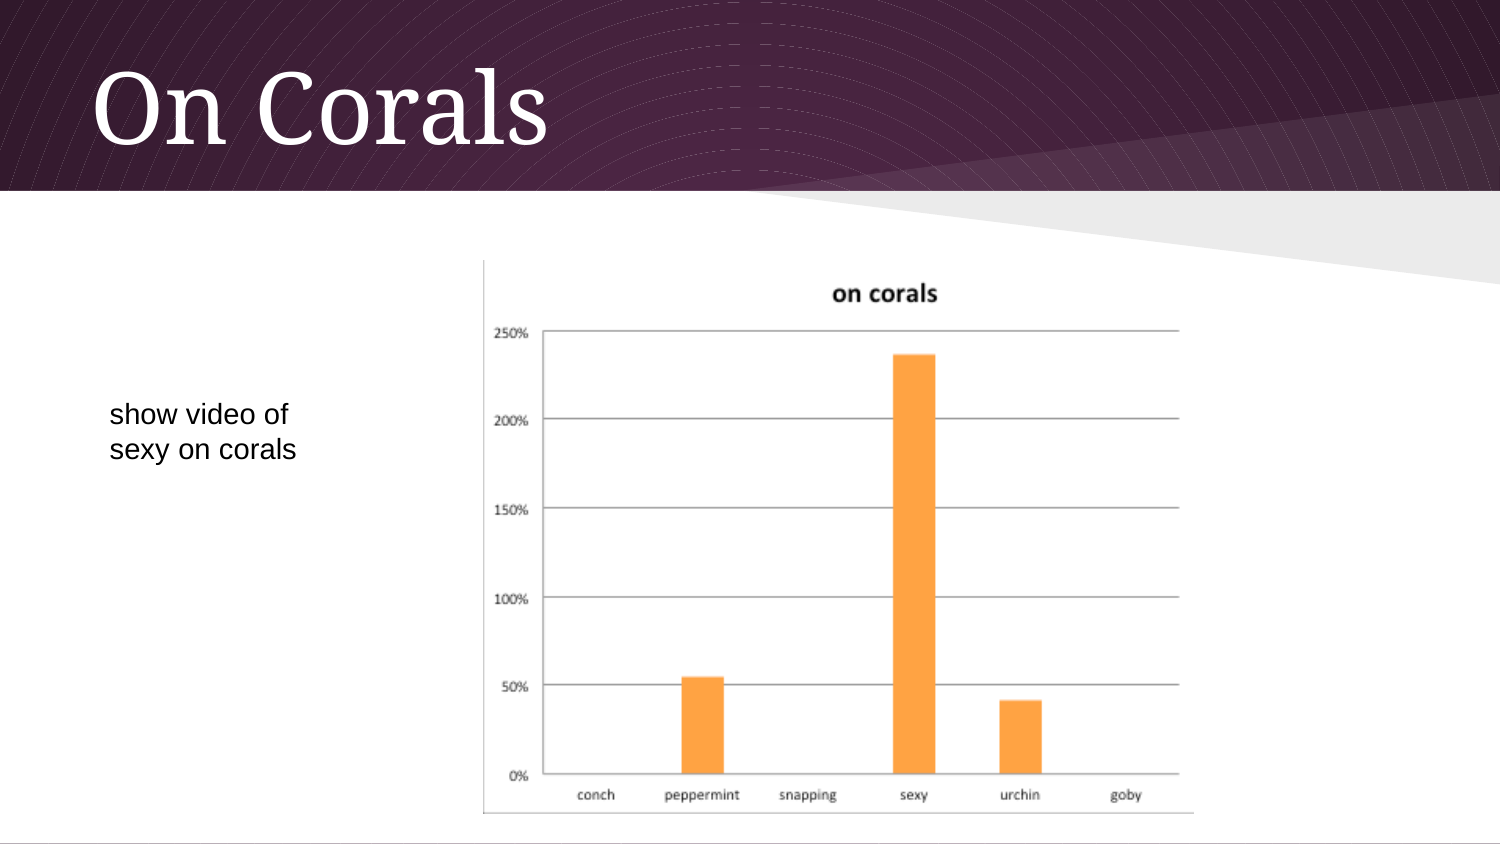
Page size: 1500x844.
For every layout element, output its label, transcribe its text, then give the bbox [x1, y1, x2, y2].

title On Corals [75, 33, 1425, 175]
picture [483, 259, 1194, 814]
text_box show video of sexy on corals [94, 380, 348, 522]
